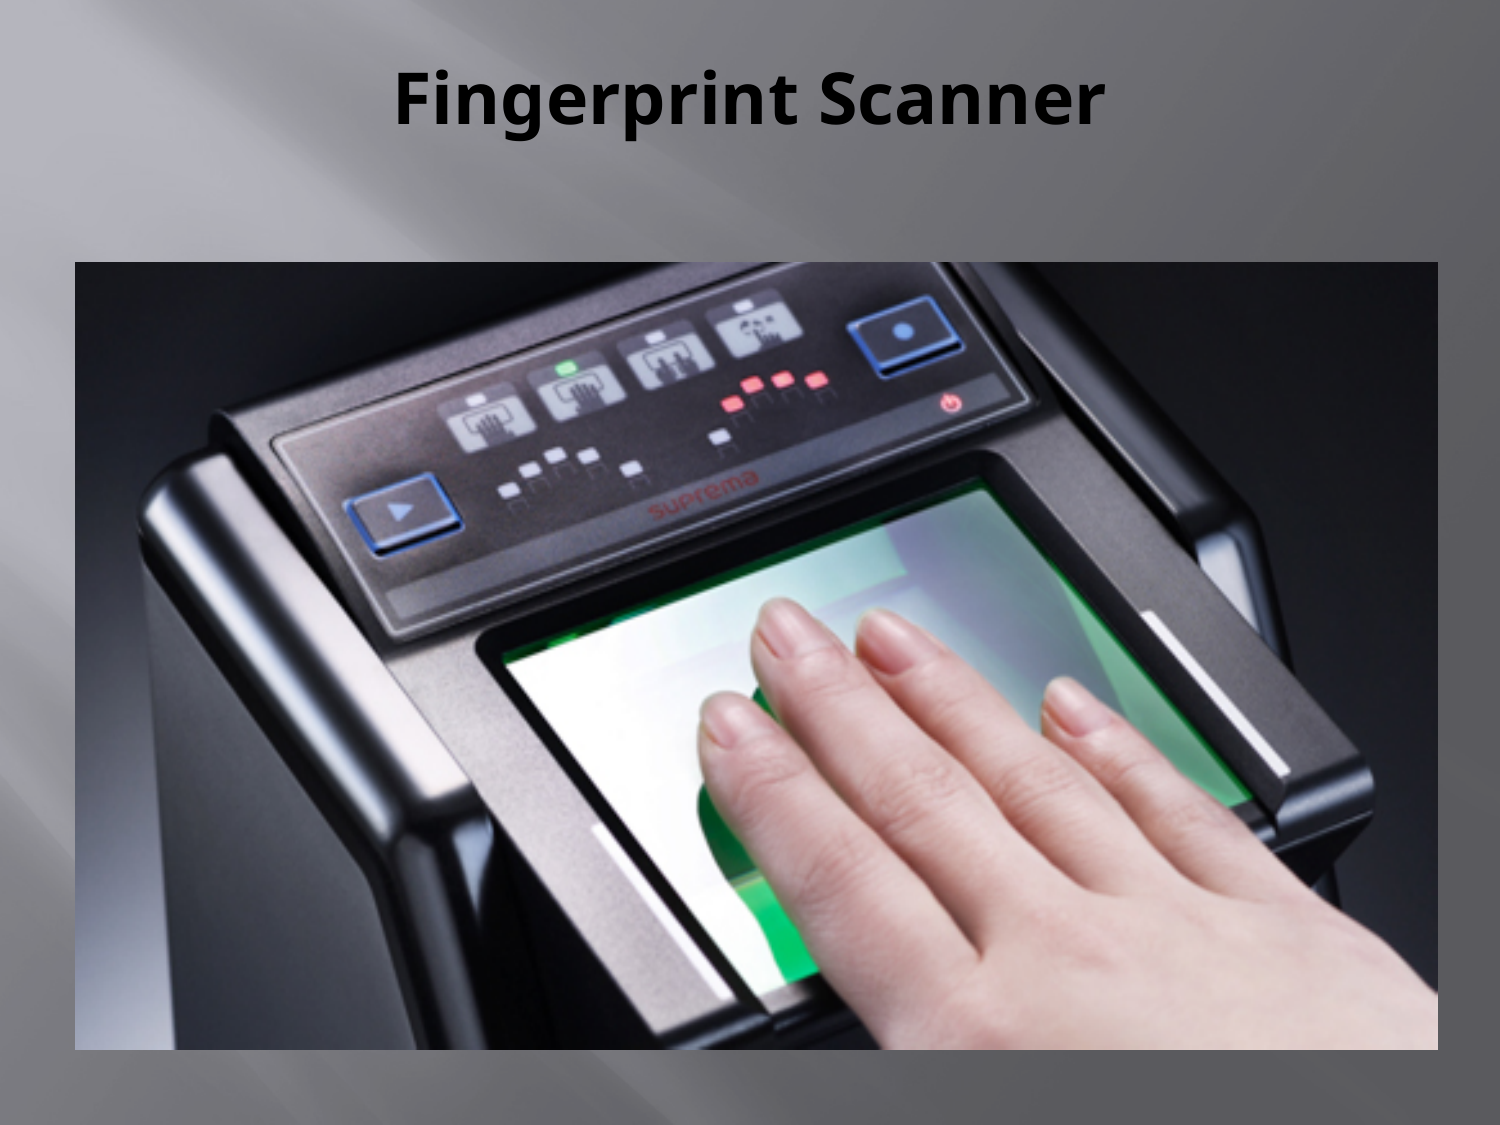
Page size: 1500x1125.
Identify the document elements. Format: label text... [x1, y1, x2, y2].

title Fingerprint Scanner [75, 45, 1425, 233]
picture [74, 262, 1438, 1051]
